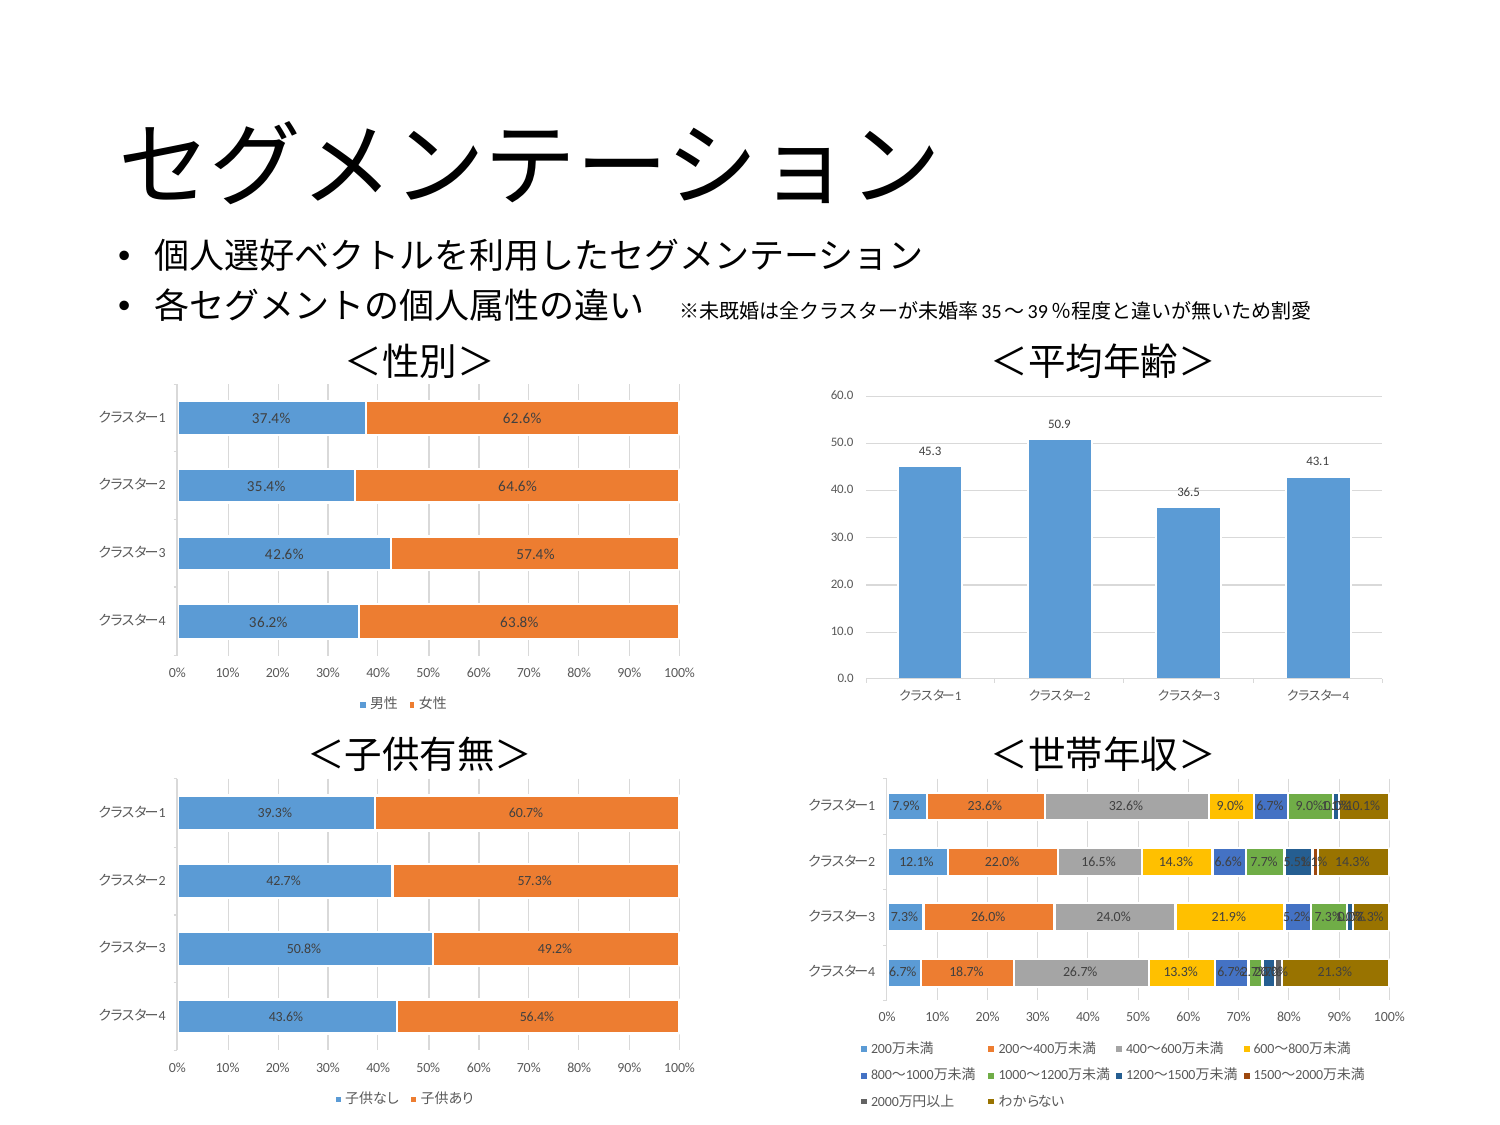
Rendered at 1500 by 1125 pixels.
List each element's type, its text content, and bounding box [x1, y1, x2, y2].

picture [797, 761, 1421, 1121]
list 個人選好ベクトルを利用したセグメンテーション 各セグメントの個人属性の違い ※未既婚は全クラスターが未婚率35～39％程度と違いが無いため割愛 [103, 231, 1457, 335]
text_box ＜平均年齢＞ [975, 330, 1231, 380]
picture [88, 761, 711, 1121]
text_box ＜子供有無＞ [292, 727, 548, 761]
text_box ＜世帯年収＞ [975, 723, 1231, 761]
title セグメンテーション [103, 59, 1397, 231]
text_box ＜性別＞ [329, 330, 510, 367]
picture [821, 380, 1397, 713]
picture [88, 367, 711, 727]
